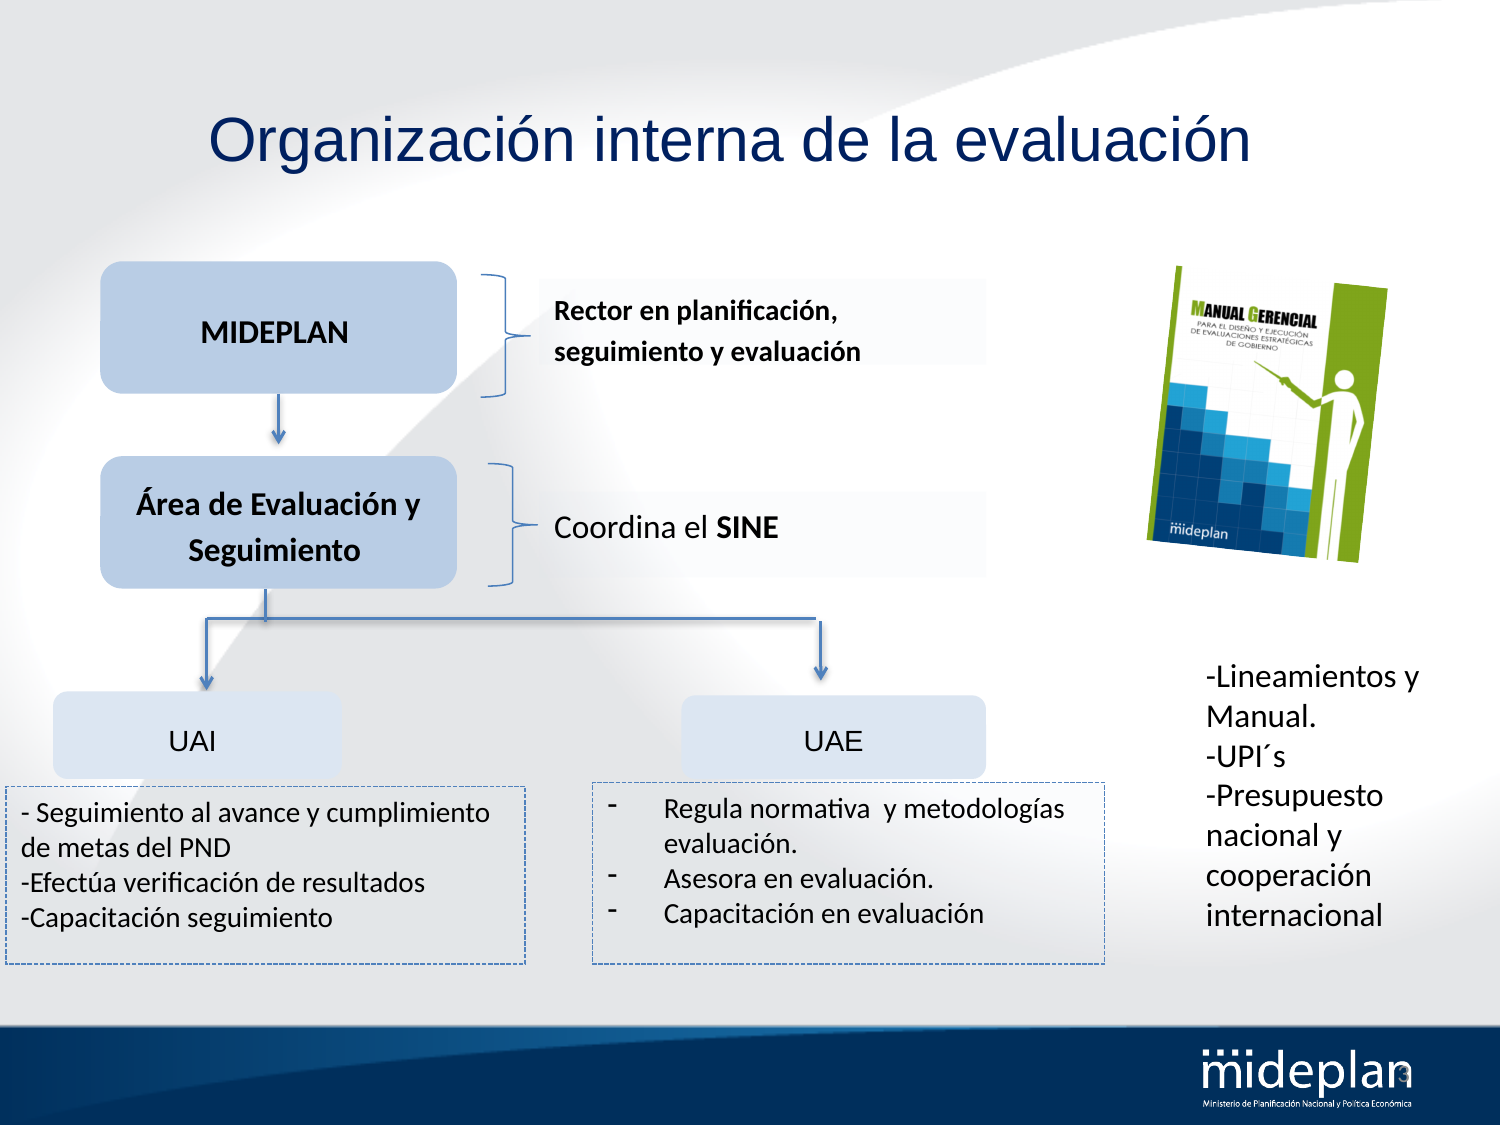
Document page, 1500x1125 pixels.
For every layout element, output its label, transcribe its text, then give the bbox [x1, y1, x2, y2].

title Organización interna de la evaluación [64, 42, 1416, 231]
picture [0, 1011, 1500, 1125]
text_box MIDEPLAN [98, 259, 460, 396]
text_box -Lineamientos y Manual. -UPI´s -Presupuesto nacional y cooperación internacional [1173, 649, 1500, 979]
text_box [480, 273, 531, 398]
picture [1147, 266, 1387, 563]
slide_number 3 [1074, 1042, 1425, 1103]
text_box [5, 455, 1105, 965]
text_box Rector en planificación, seguimiento y evaluación [539, 278, 987, 365]
